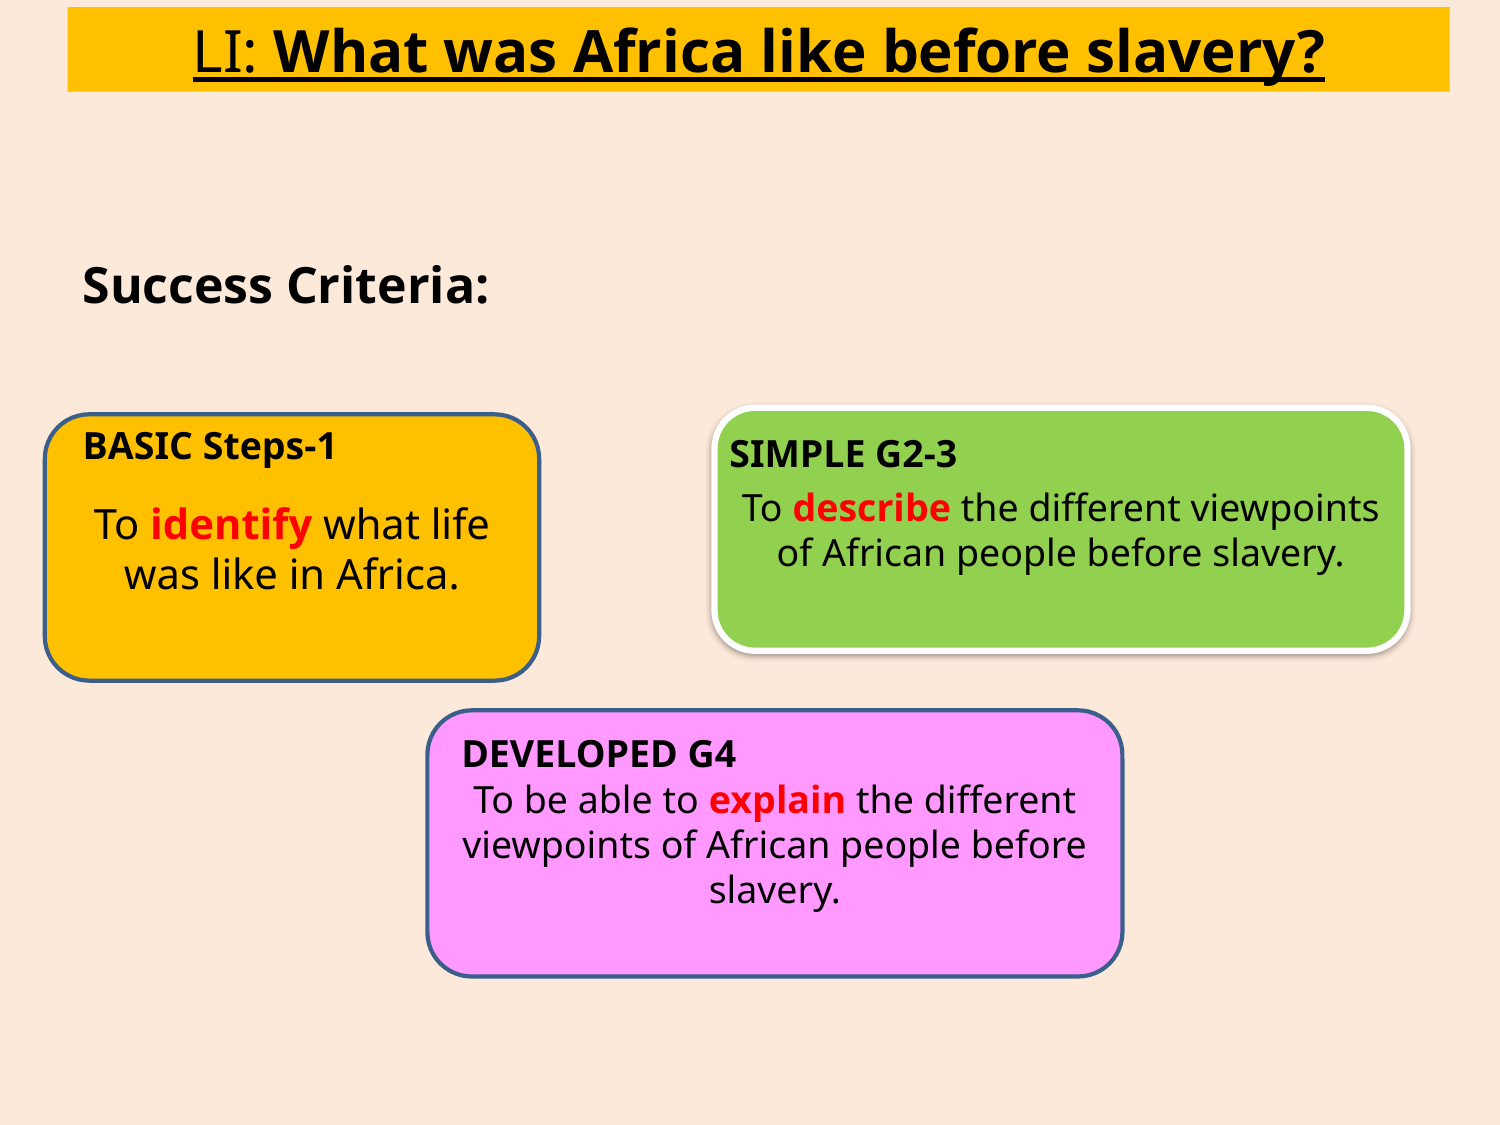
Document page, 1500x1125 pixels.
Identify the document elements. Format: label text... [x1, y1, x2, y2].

text_box To identify what life was like in Africa. [42, 412, 542, 683]
text_box To be able to explain the different viewpoints of African people before slavery. [425, 708, 1125, 979]
text_box To describe the different viewpoints of African people before slavery. [711, 404, 1411, 654]
text_box BASIC Steps-1 [68, 414, 478, 475]
text_box Success Criteria: [67, 246, 517, 322]
text_box DEVELOPED G4 [446, 722, 983, 783]
text_box SIMPLE G2-3 [714, 422, 1026, 483]
text_box LI: What was Africa like before slavery? [67, 7, 1450, 92]
